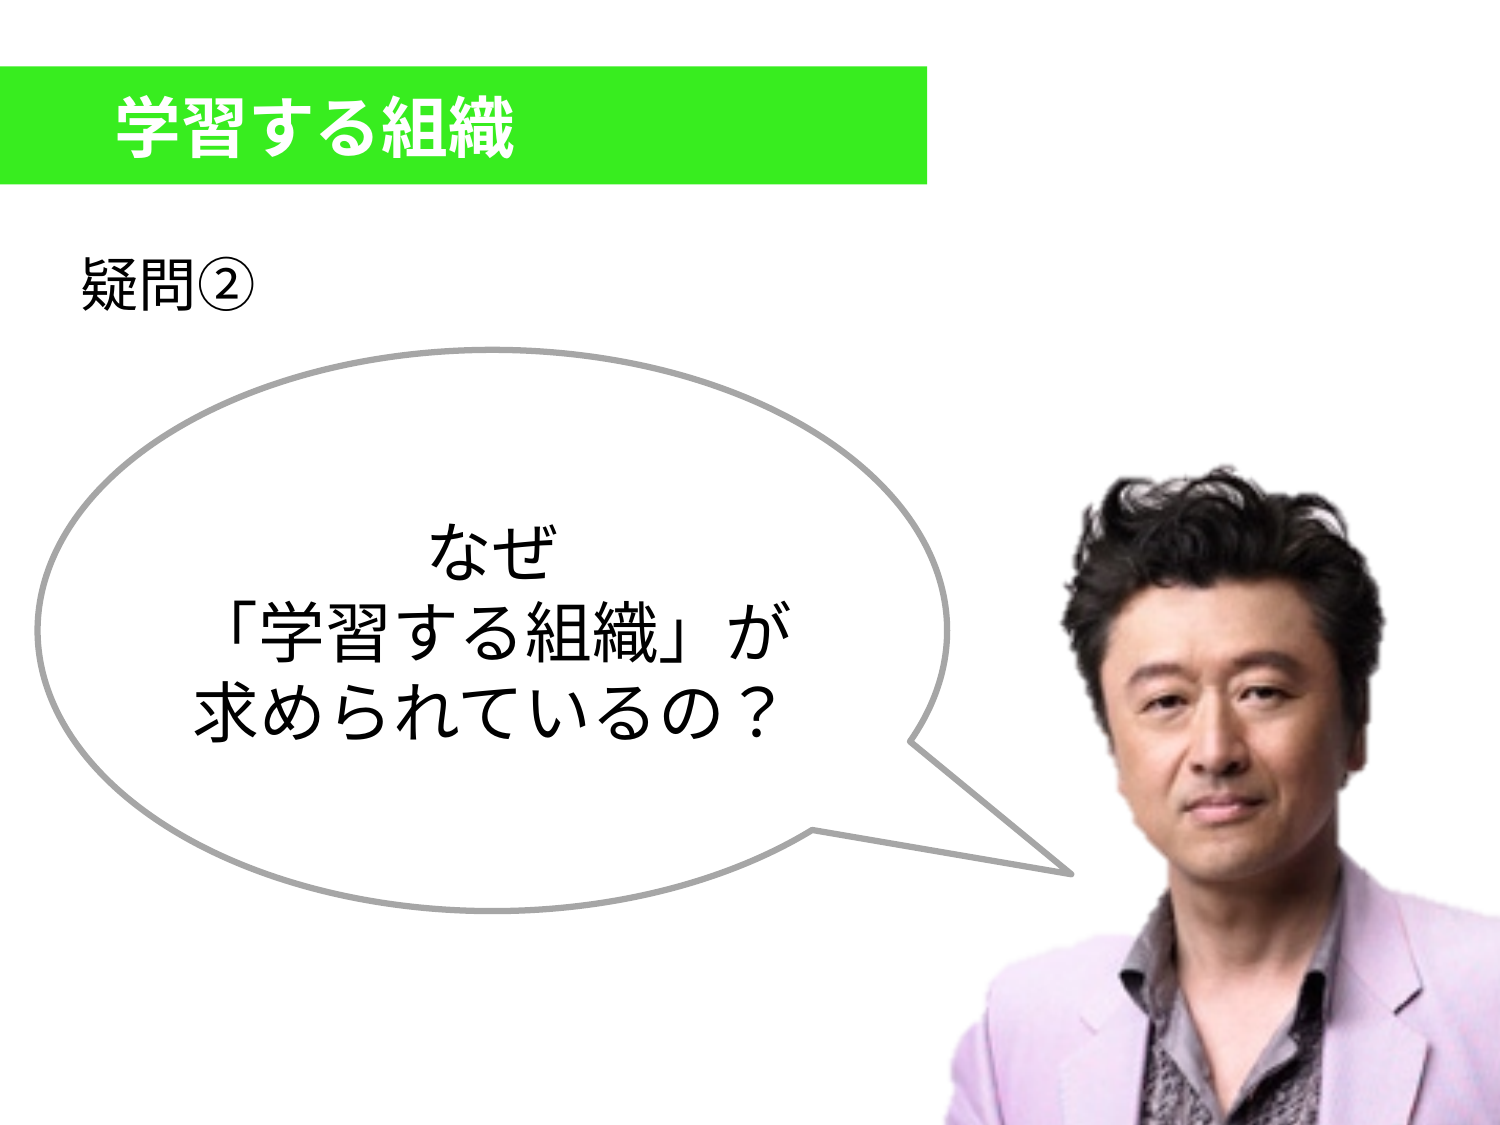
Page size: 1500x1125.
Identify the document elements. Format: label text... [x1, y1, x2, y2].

picture [926, 432, 1500, 1125]
text_box 学習する組織 [0, 64, 929, 186]
text_box 疑問② [66, 240, 271, 326]
text_box なぜ 「学習する組織」が求められているの？ [35, 347, 921, 914]
